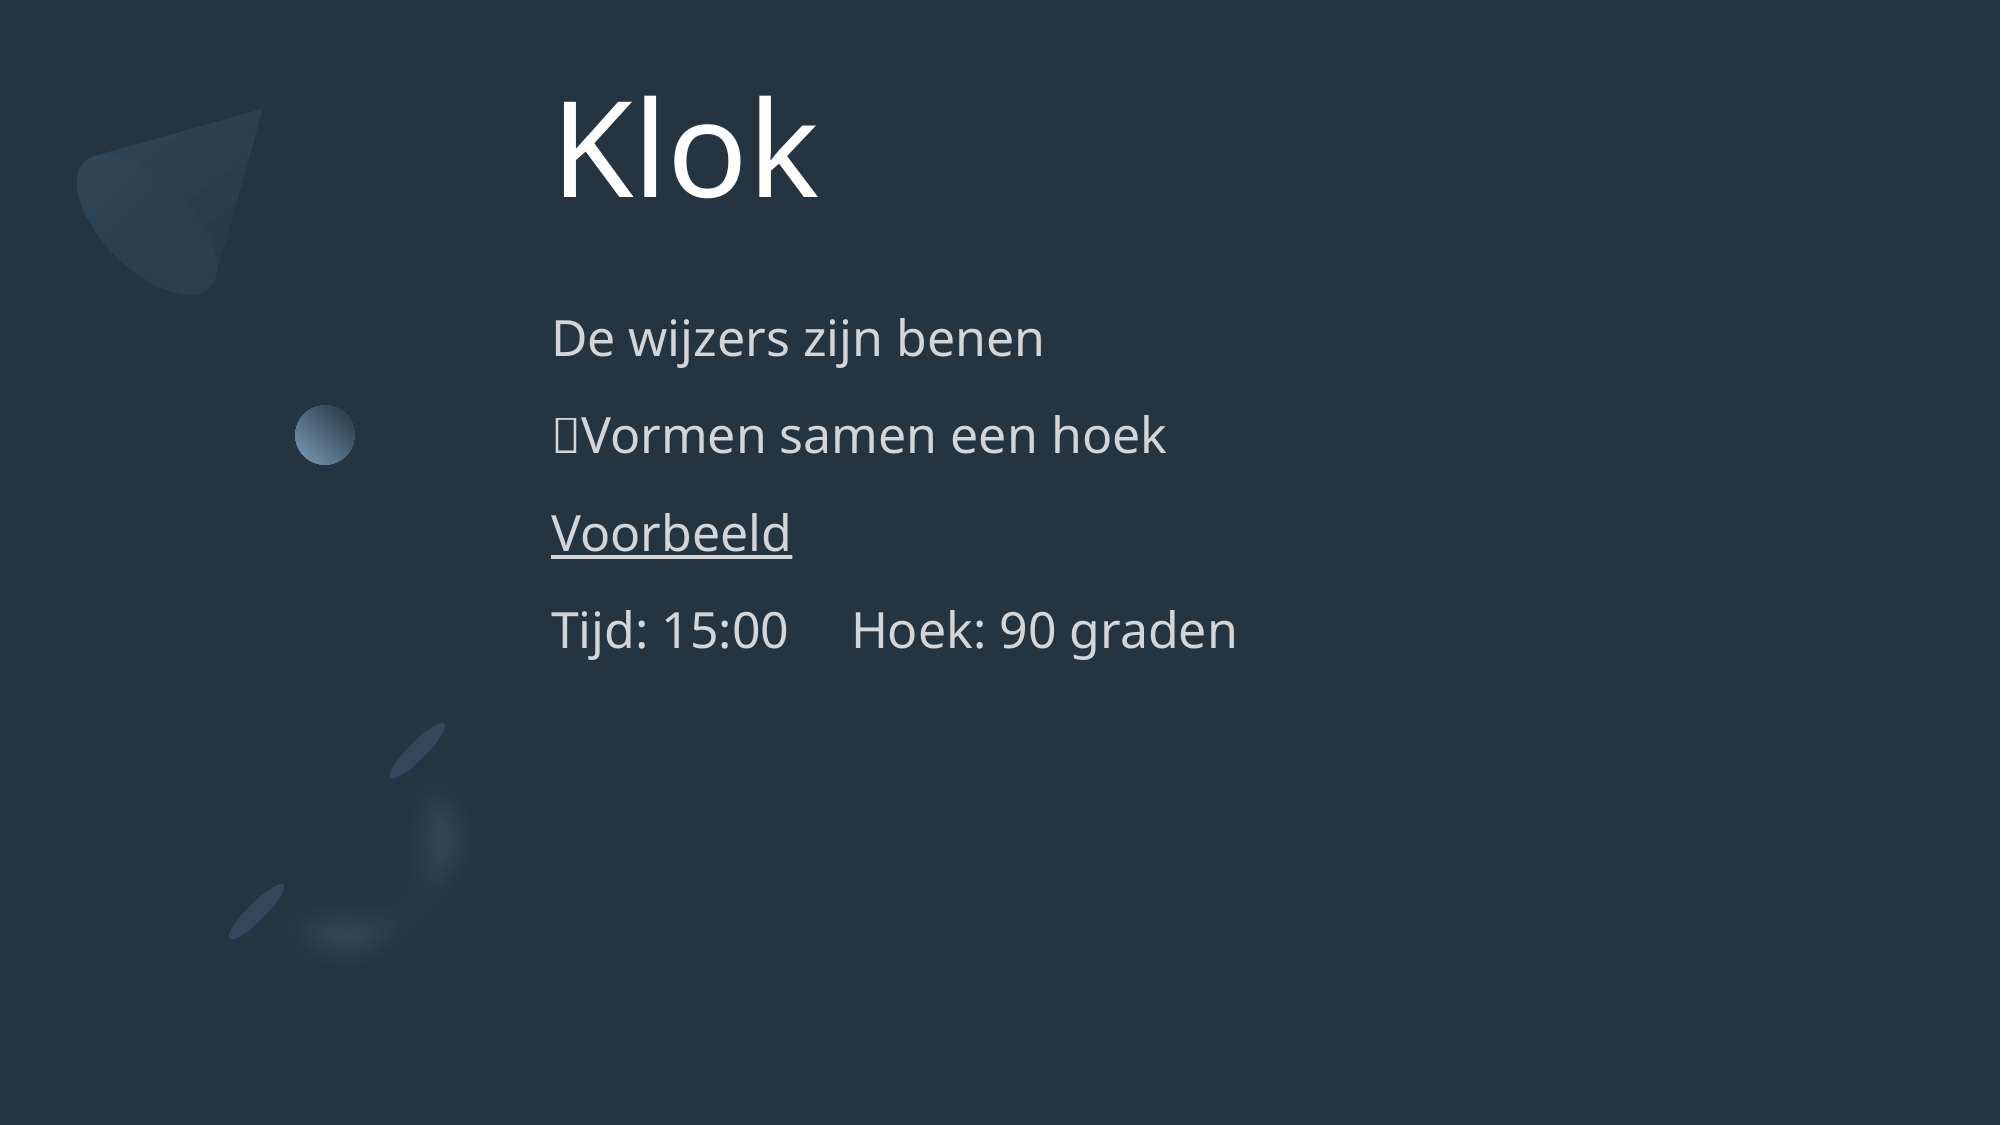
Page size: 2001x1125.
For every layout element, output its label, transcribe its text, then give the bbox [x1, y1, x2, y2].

title Klok [551, 63, 1910, 306]
subtitle De wijzers zijn benen Vormen samen een hoek Voorbeeld Tijd: 15:00 Hoek: 90 graden [551, 306, 1910, 726]
